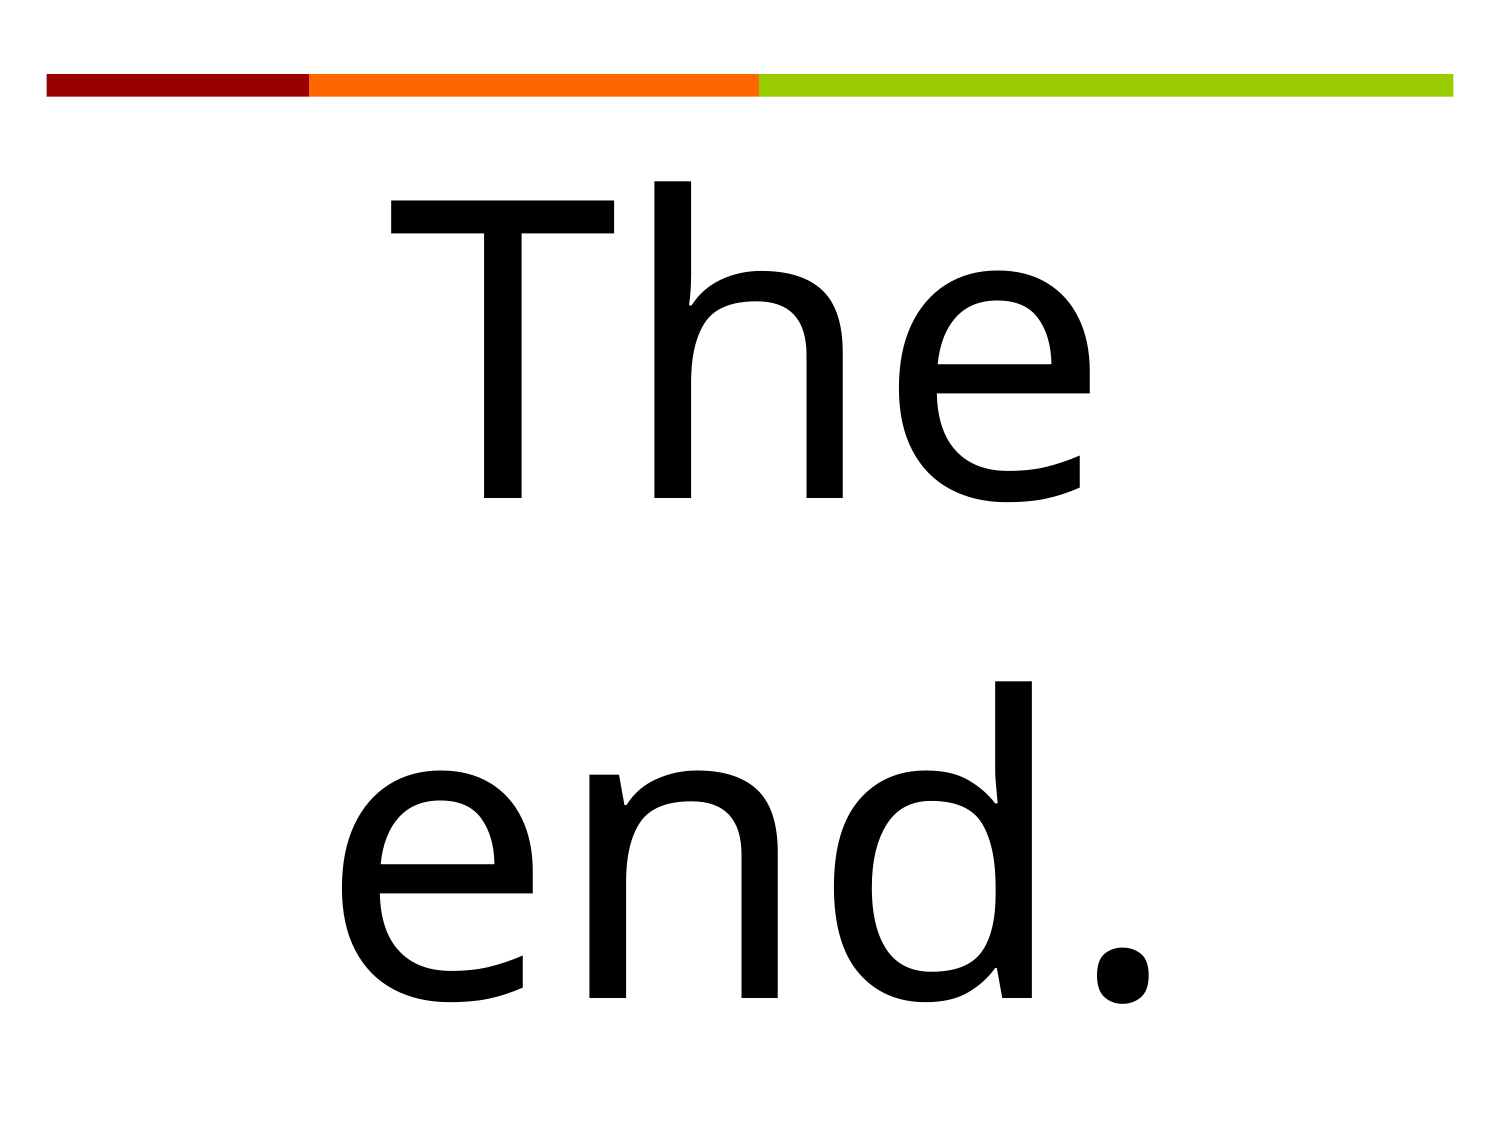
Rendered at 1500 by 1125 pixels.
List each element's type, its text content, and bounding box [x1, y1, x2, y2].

text_box The end. [53, 74, 1446, 1090]
